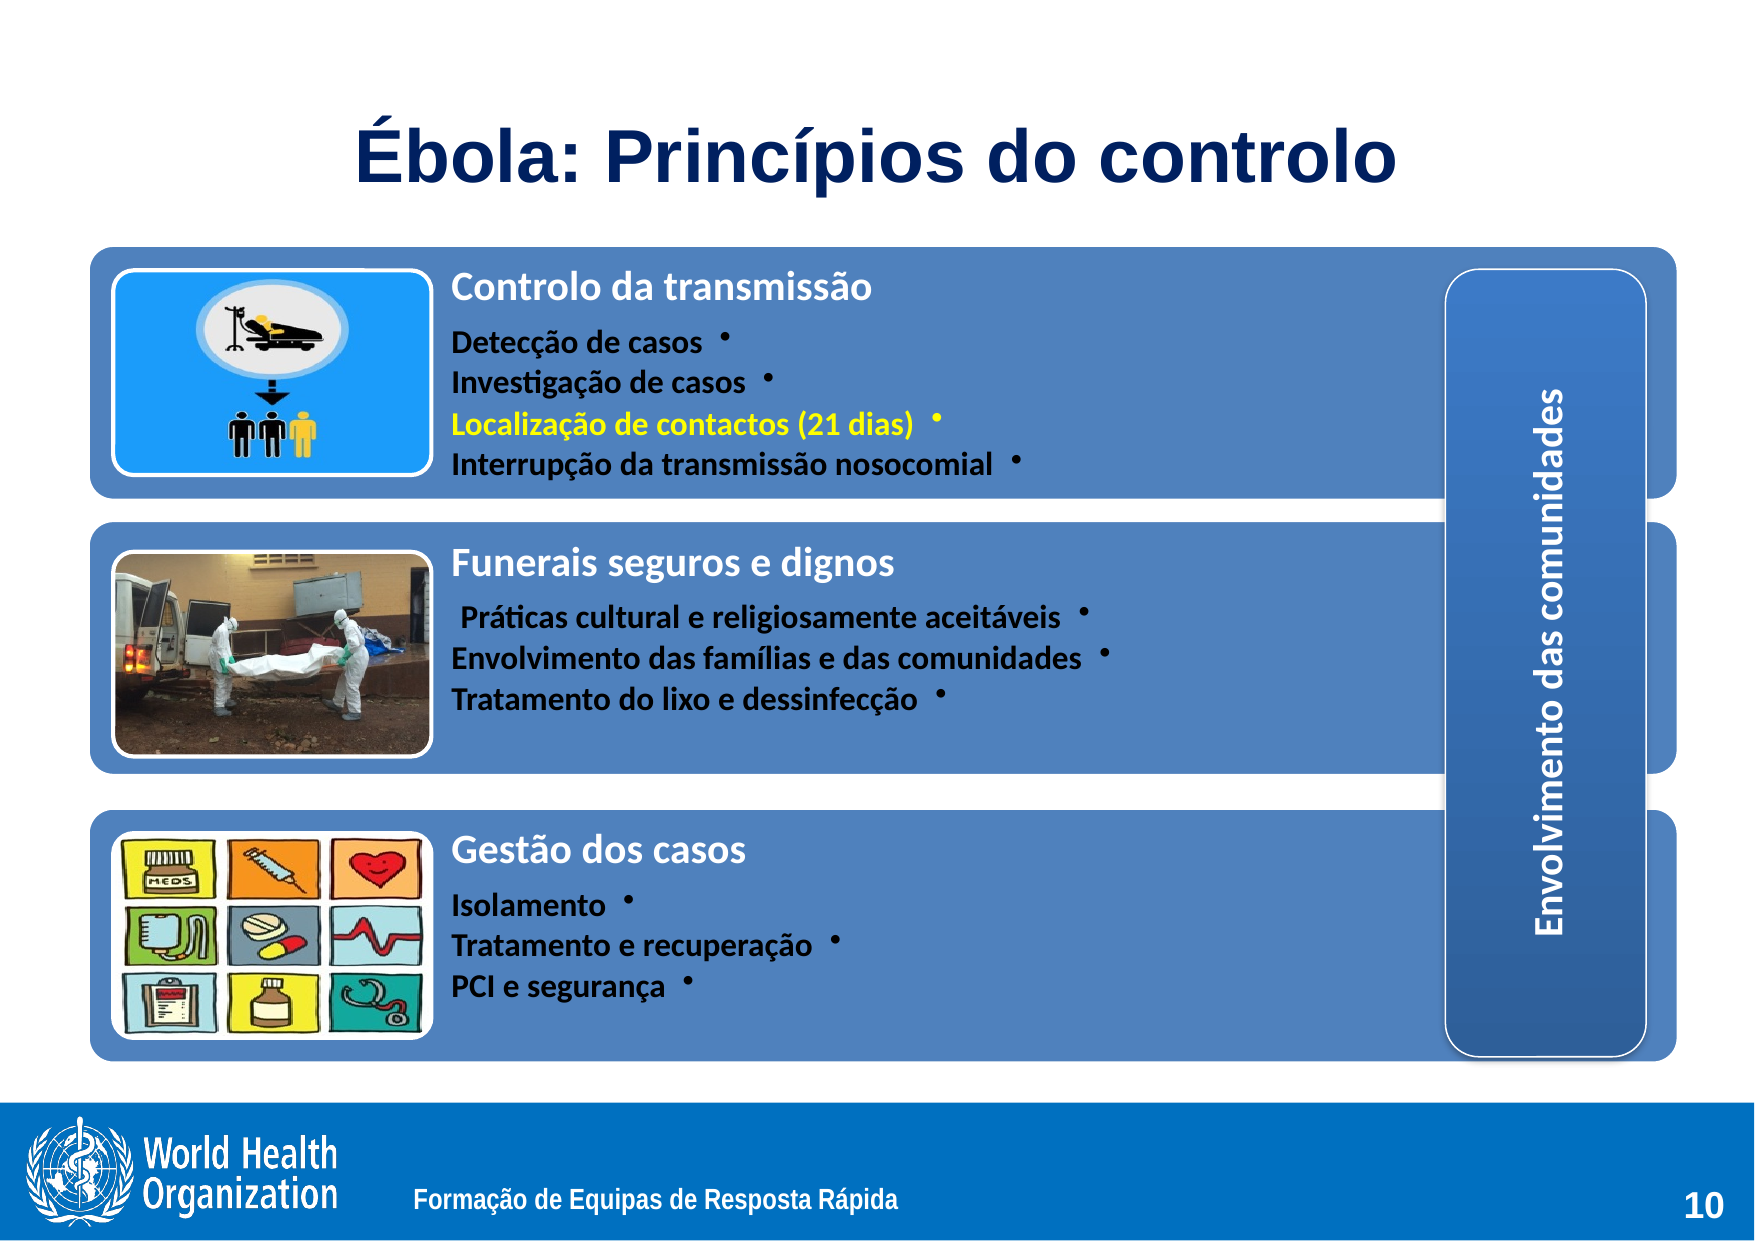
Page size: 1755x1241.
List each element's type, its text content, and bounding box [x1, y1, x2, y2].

picture [25, 1116, 337, 1227]
title Ébola: Princípios do controlo [87, 49, 1667, 244]
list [87, 244, 1679, 1064]
